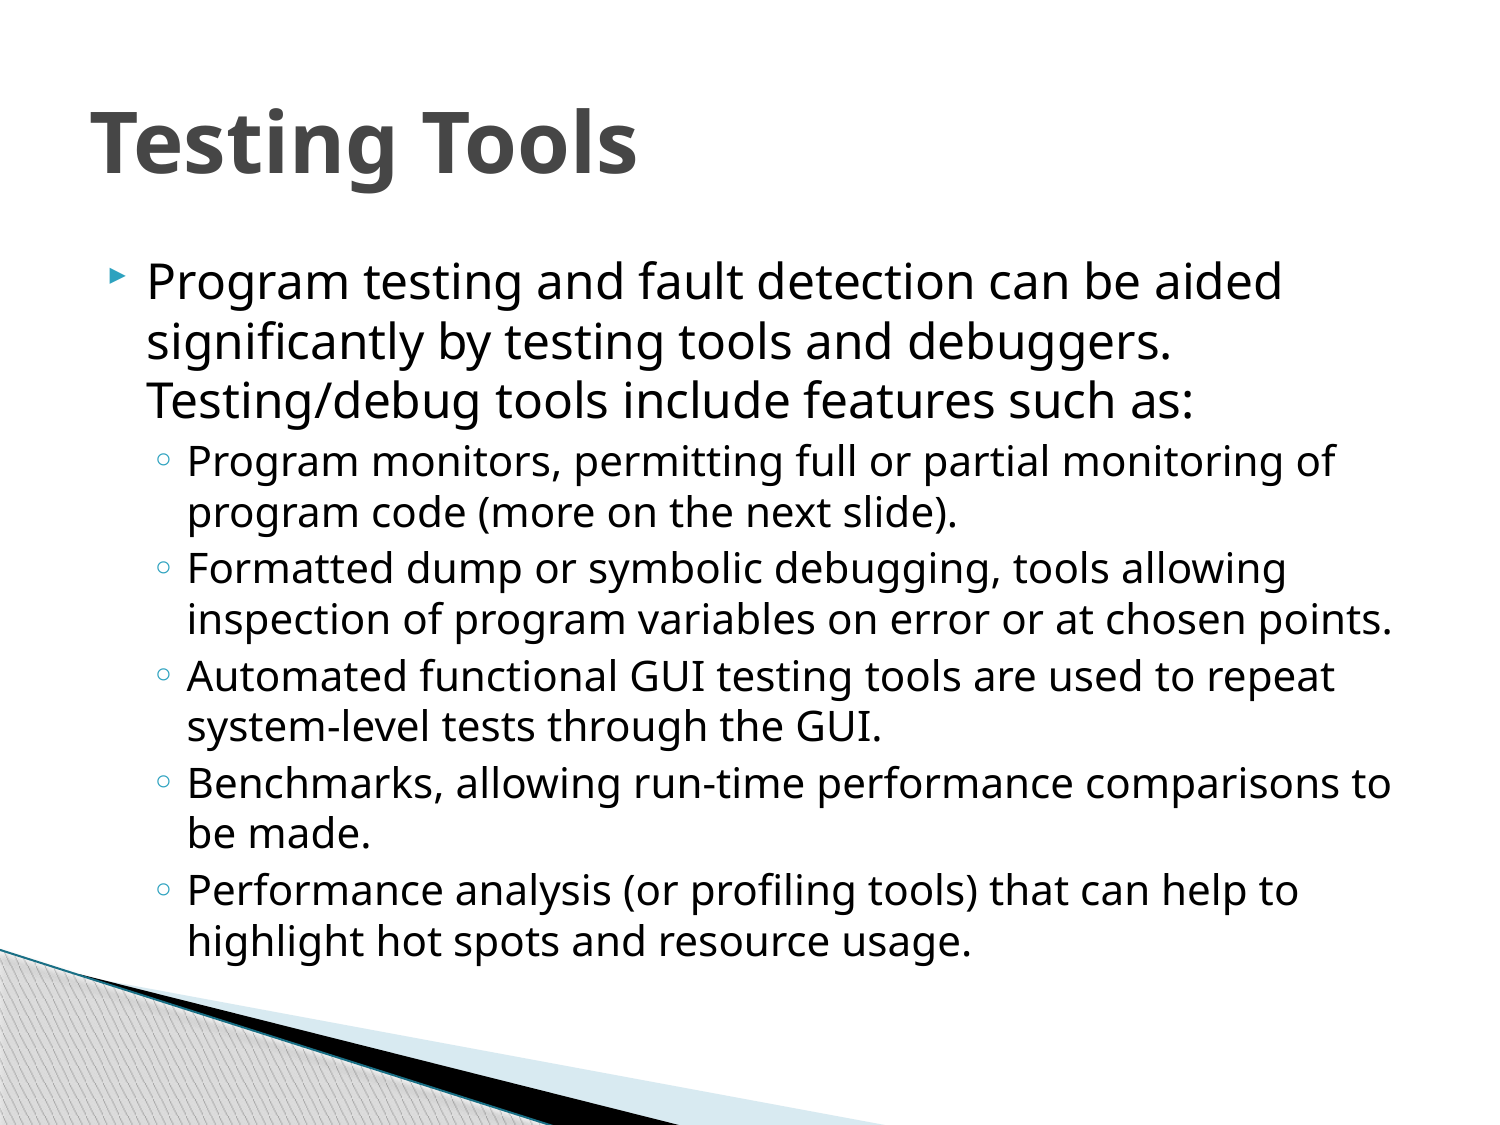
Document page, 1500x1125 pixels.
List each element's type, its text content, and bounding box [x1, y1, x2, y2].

list Program testing and fault detection can be aided significantly by testing tools and debuggers. Testing/debug tools include features such as: Program monitors, permitting full or partial monitoring of program code (more on the next slide). Formatted dump or symbolic debugging, tools allowing inspection of program variables on error or at chosen points. Automated functional GUI testing tools are used to repeat system-level tests through the GUI. Benchmarks, allowing run-time performance comparisons to be made. Performance analysis (or profiling tools) that can help to highlight hot spots and resource usage. [75, 243, 1424, 986]
title Testing Tools [75, 45, 1425, 233]
